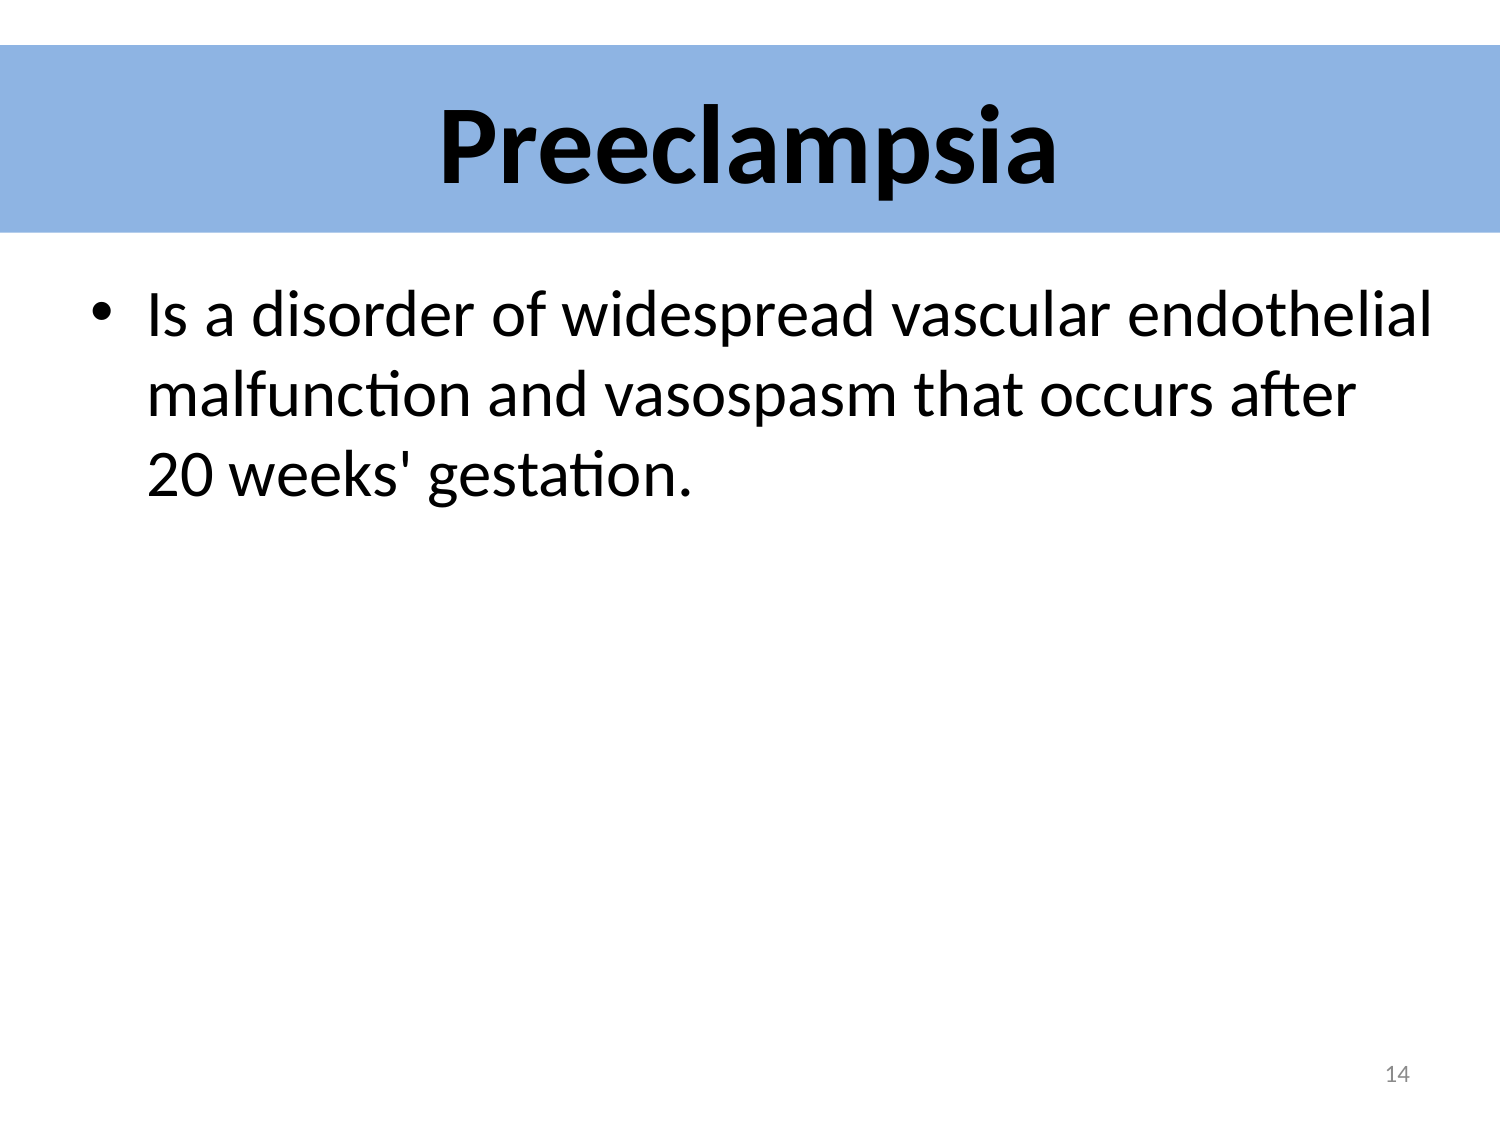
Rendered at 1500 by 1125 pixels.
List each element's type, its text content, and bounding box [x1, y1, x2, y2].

title Preeclampsia [0, 45, 1500, 233]
list Is a disorder of widespread vascular endothelial malfunction and vasospasm that occurs after 20 weeks' gestation. [75, 262, 1450, 1005]
slide_number 14 [1074, 1042, 1425, 1103]
